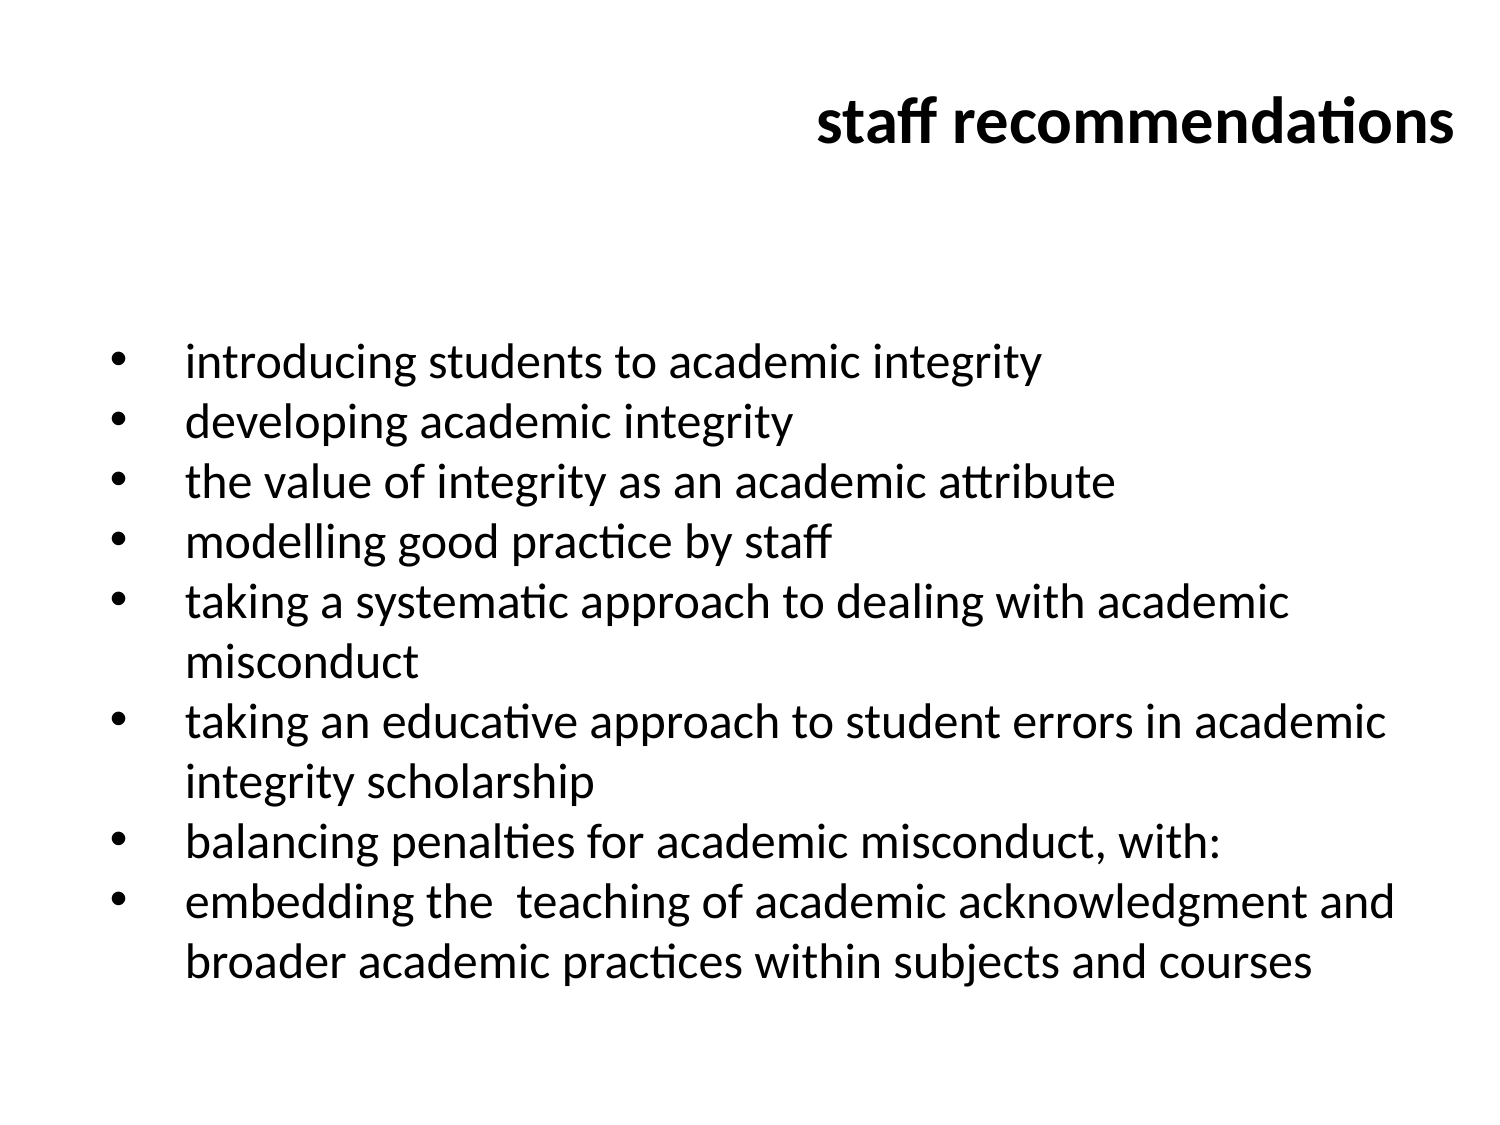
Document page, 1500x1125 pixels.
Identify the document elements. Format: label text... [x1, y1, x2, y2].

text_box introducing students to academic integrity developing academic integrity the value of integrity as an academic attribute modelling good practice by staff taking a systematic approach to dealing with academic misconduct taking an educative approach to student errors in academic integrity scholarship balancing penalties for academic misconduct, with: embedding the teaching of academic acknowledgment and broader academic practices within subjects and courses [95, 41, 1430, 996]
text_box staff recommendations [802, 69, 1472, 164]
